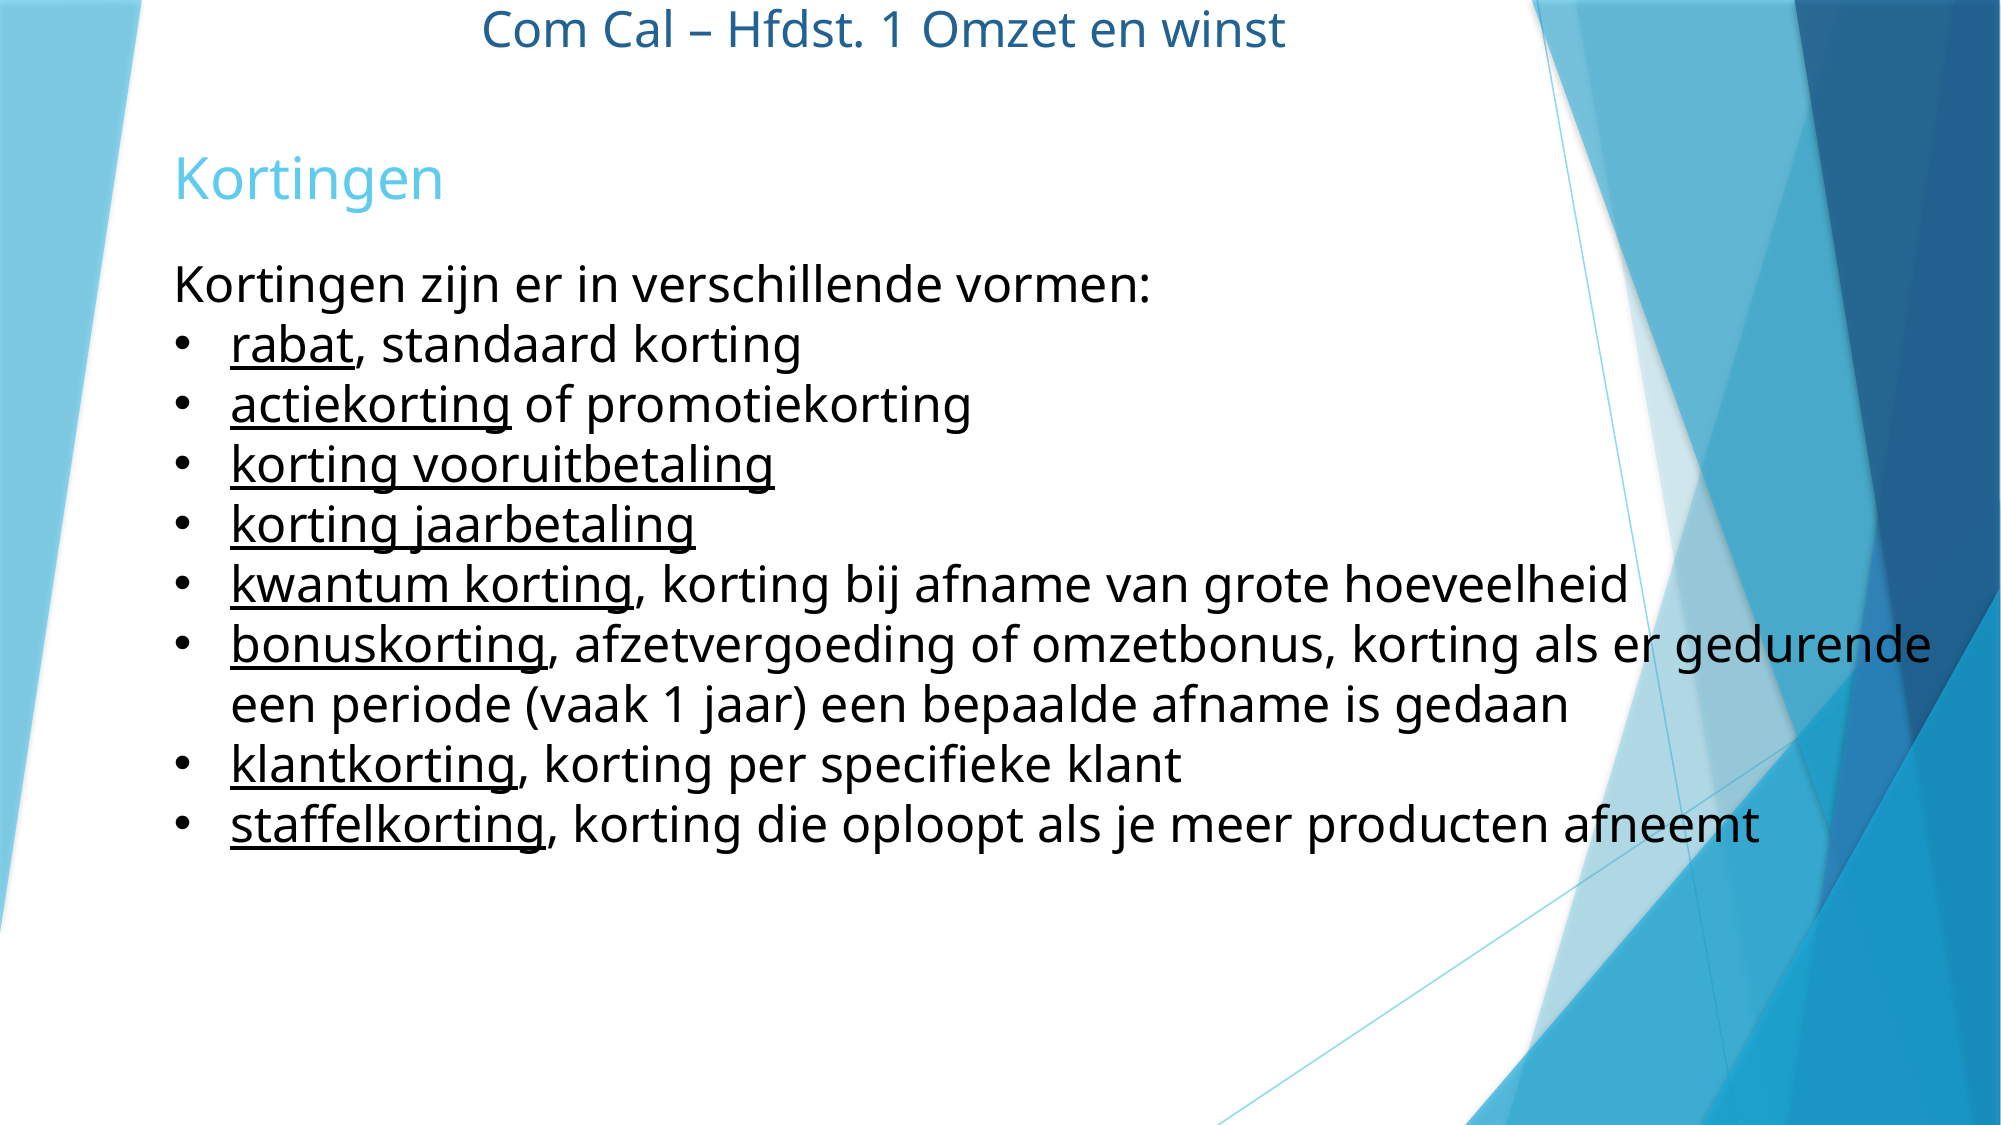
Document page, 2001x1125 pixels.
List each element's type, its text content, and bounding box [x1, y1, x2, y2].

text_box Kortingen [159, 133, 979, 219]
text_box Kortingen zijn er in verschillende vormen: rabat, standaard korting actiekorting of promotiekorting korting vooruitbetaling korting jaarbetaling kwantum korting, korting bij afname van grote hoeveelheid bonuskorting, afzetvergoeding of omzetbonus, korting als er gedurende een periode (vaak 1 jaar) een bepaalde afname is gedaan klantkorting, korting per specifieke klant staffelkorting, korting die oploopt als je meer producten afneemt [159, 245, 1964, 860]
text_box Com Cal – Hfdst. 1 Omzet en winst [0, 0, 1769, 66]
